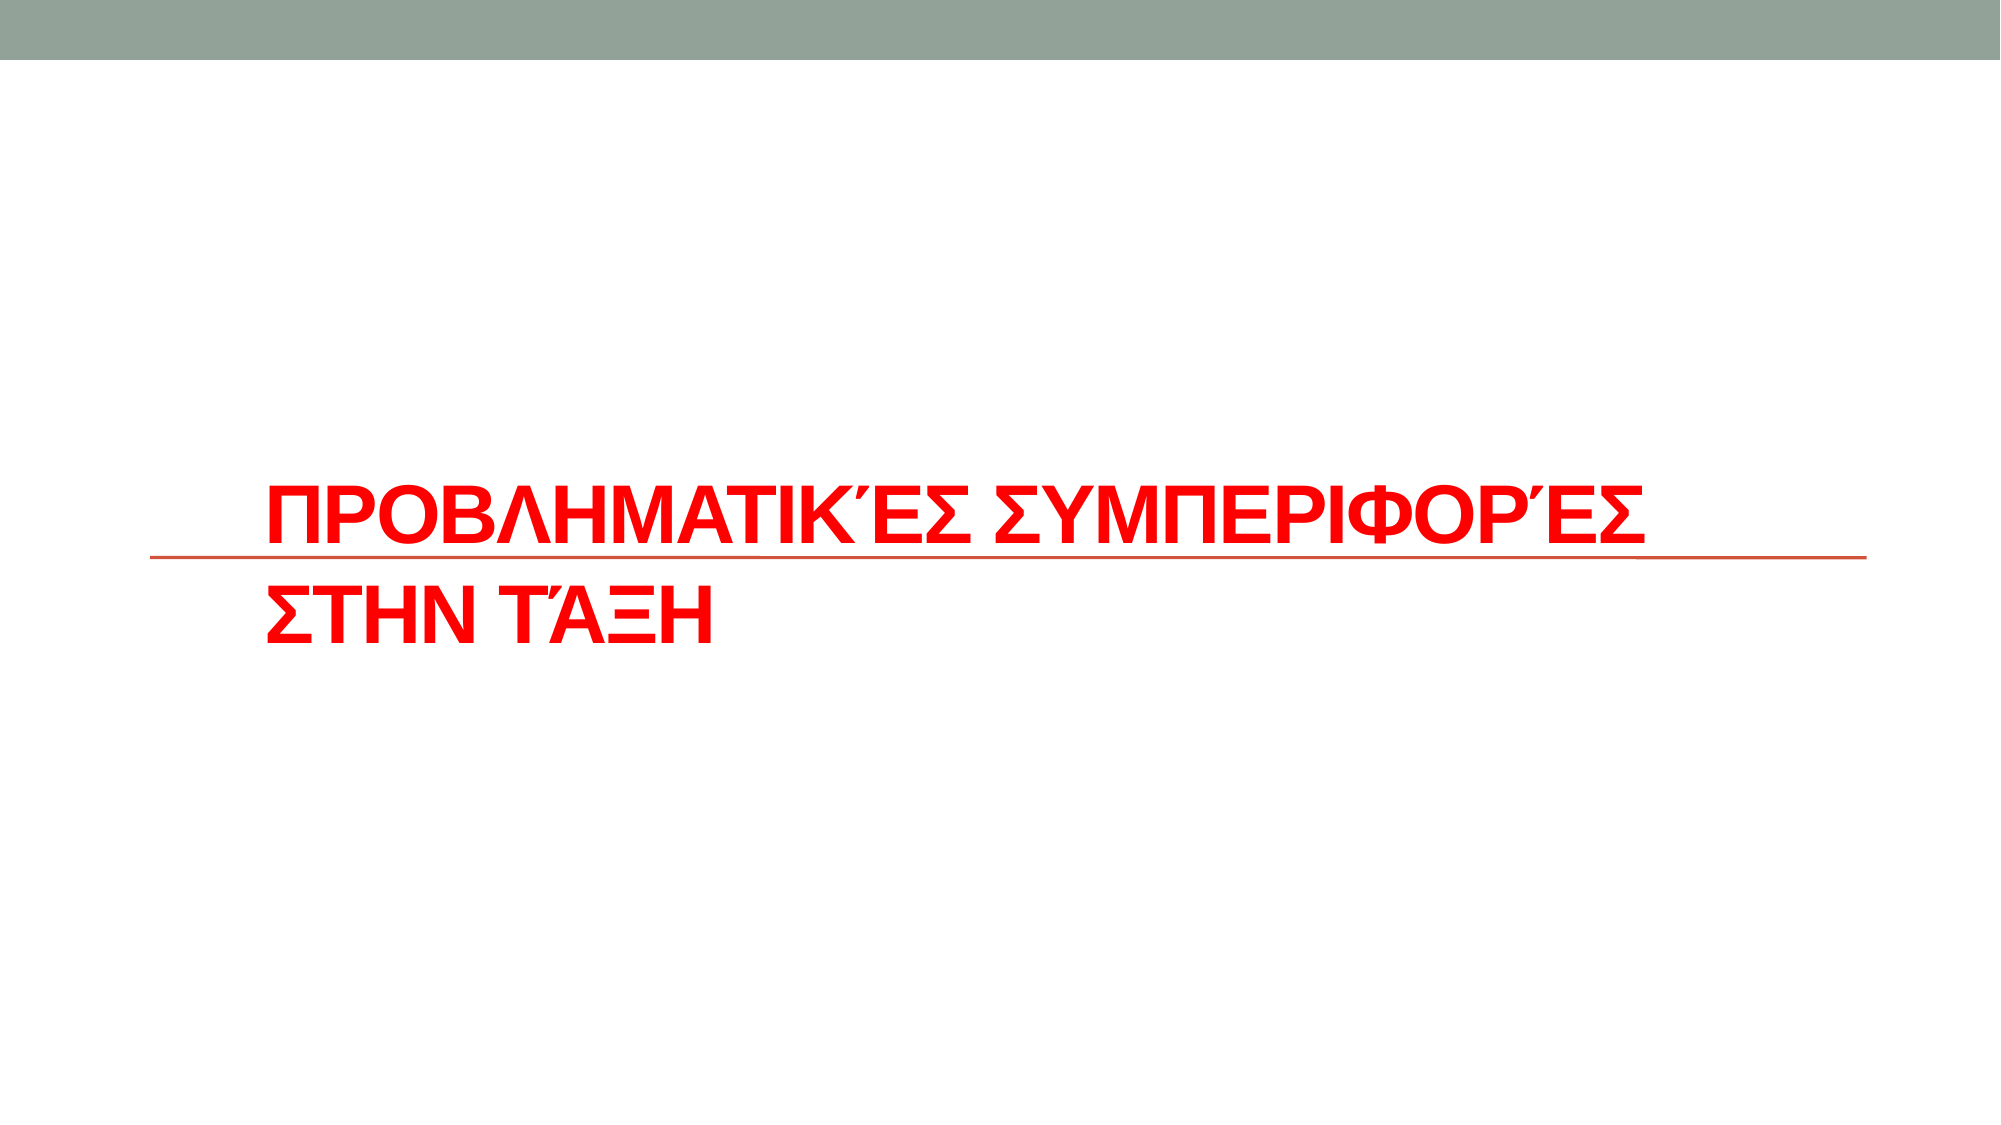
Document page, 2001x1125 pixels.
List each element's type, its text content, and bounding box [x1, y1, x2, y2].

title Προβληματικές συμπεριφορές στην τάξη [249, 388, 1750, 668]
